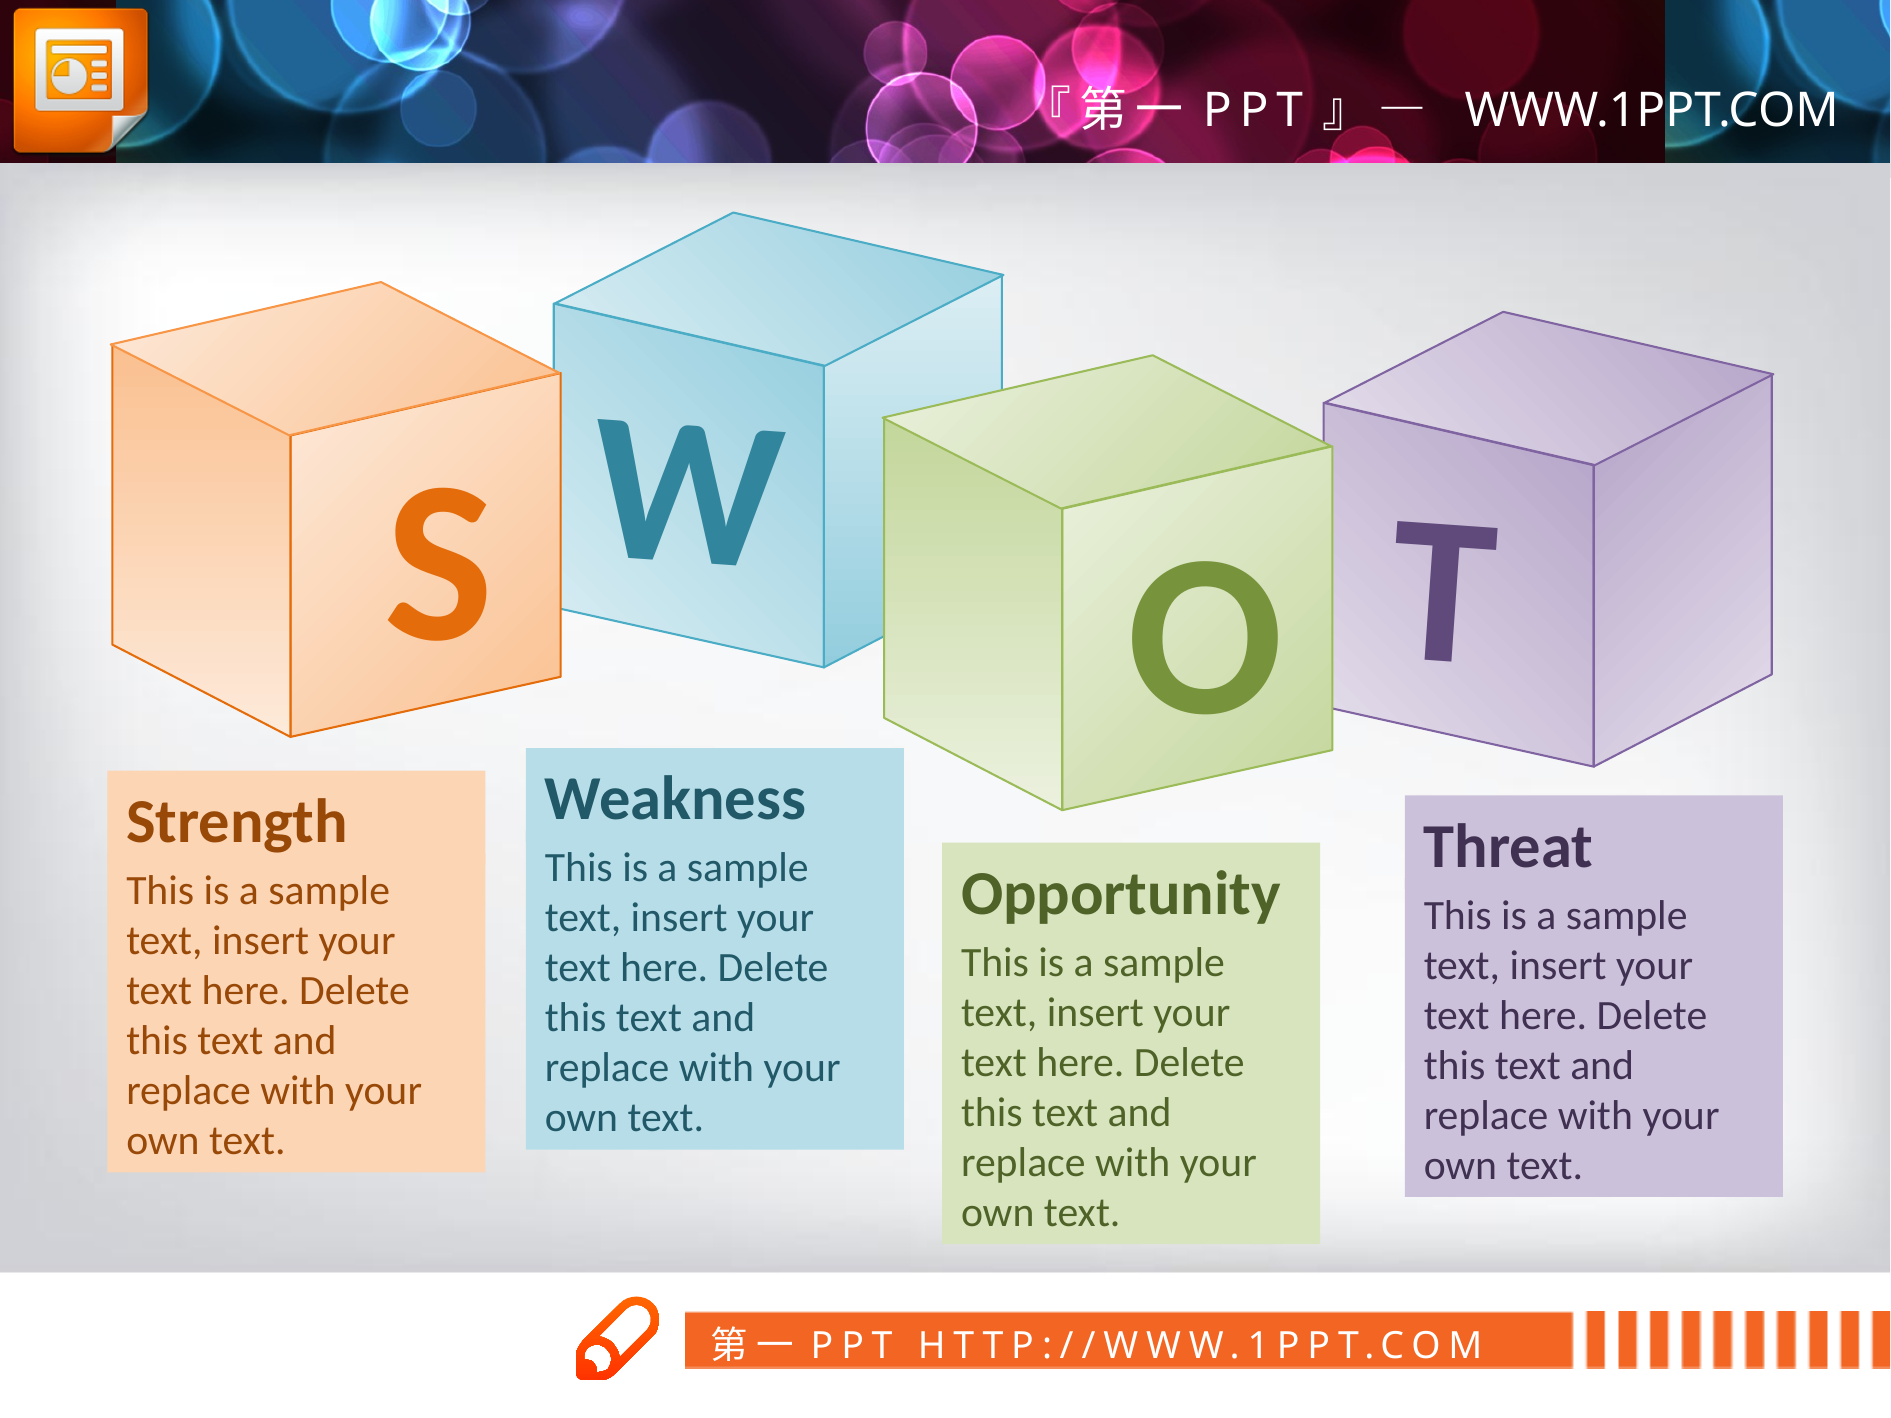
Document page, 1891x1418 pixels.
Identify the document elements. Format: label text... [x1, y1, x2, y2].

text_box This is a sample text, insert your text here. Delete this text and replace with your own text. [1404, 890, 1783, 1197]
text_box This is a sample text, insert your text here. Delete this text and replace with your own text. [107, 865, 486, 1173]
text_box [110, 281, 561, 738]
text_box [882, 355, 1333, 811]
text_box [553, 212, 1004, 668]
text_box This is a sample text, insert your text here. Delete this text and replace with your own text. [525, 842, 904, 1150]
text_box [1323, 311, 1774, 767]
picture [685, 1311, 1891, 1369]
text_box Strength [107, 770, 486, 865]
text_box Threat [1404, 795, 1783, 890]
text_box Weakness [525, 748, 904, 842]
text_box Opportunity [942, 842, 1321, 937]
picture [0, 0, 1891, 1275]
text_box This is a sample text, insert your text here. Delete this text and replace with your own text. [942, 937, 1321, 1245]
